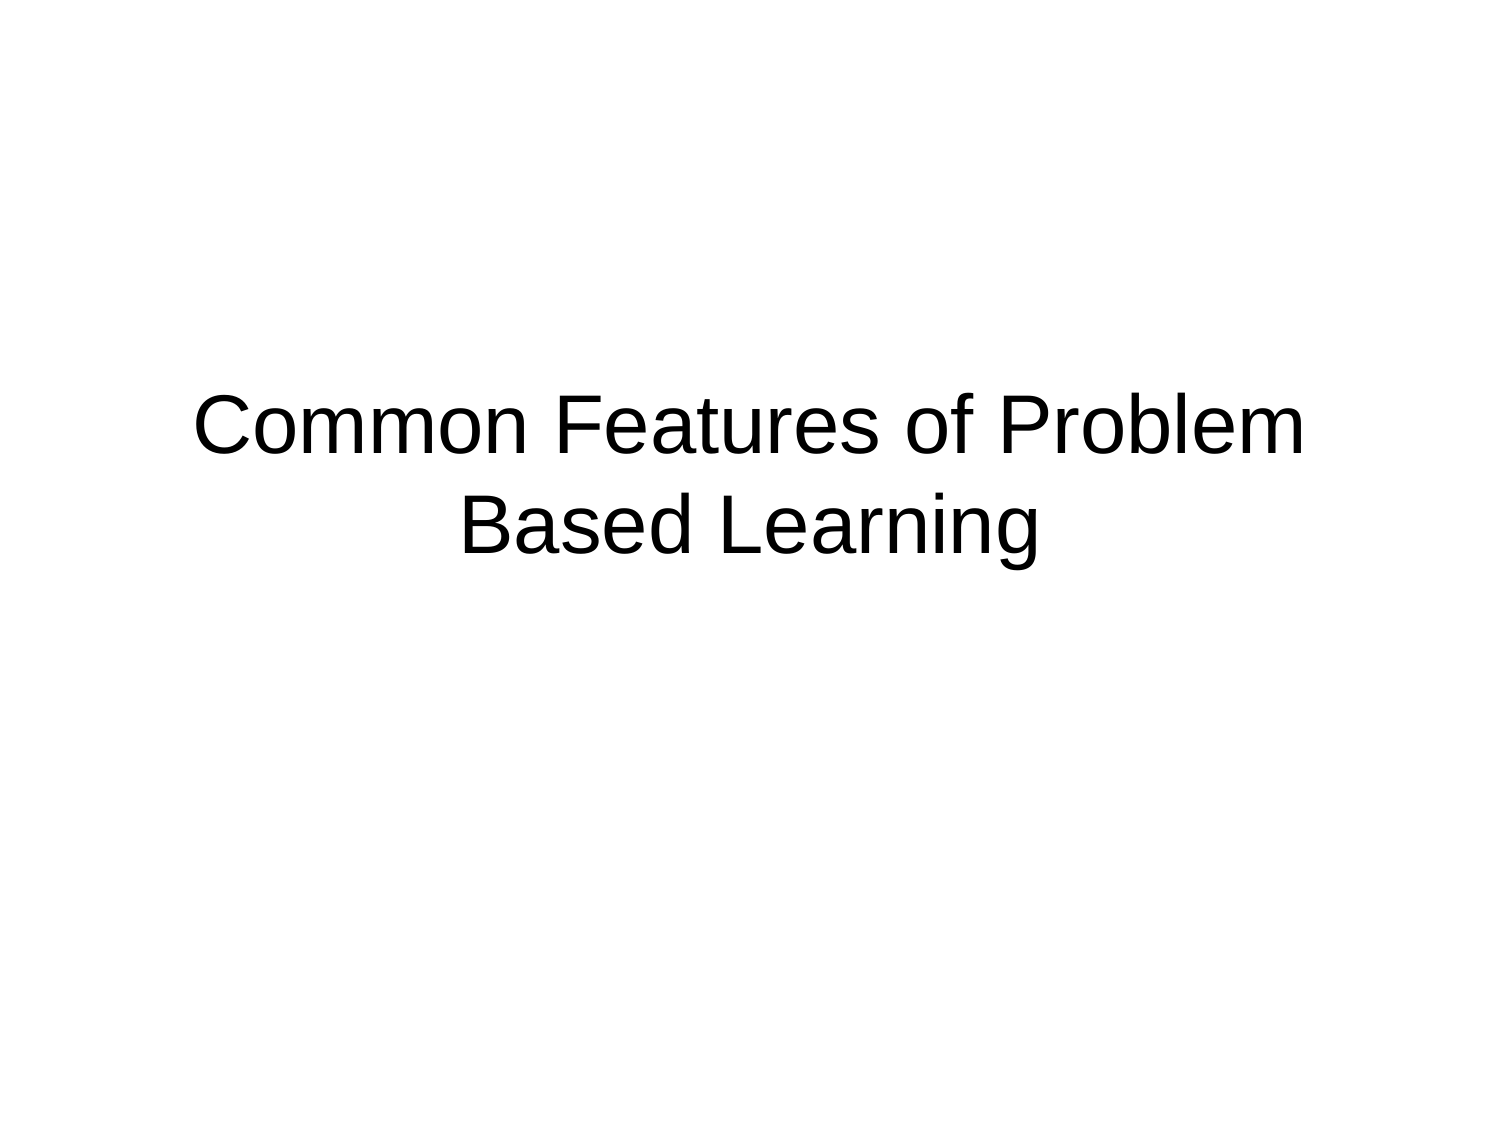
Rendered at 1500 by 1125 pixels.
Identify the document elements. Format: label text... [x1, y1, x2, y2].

title Common Features of Problem Based Learning [112, 349, 1388, 591]
